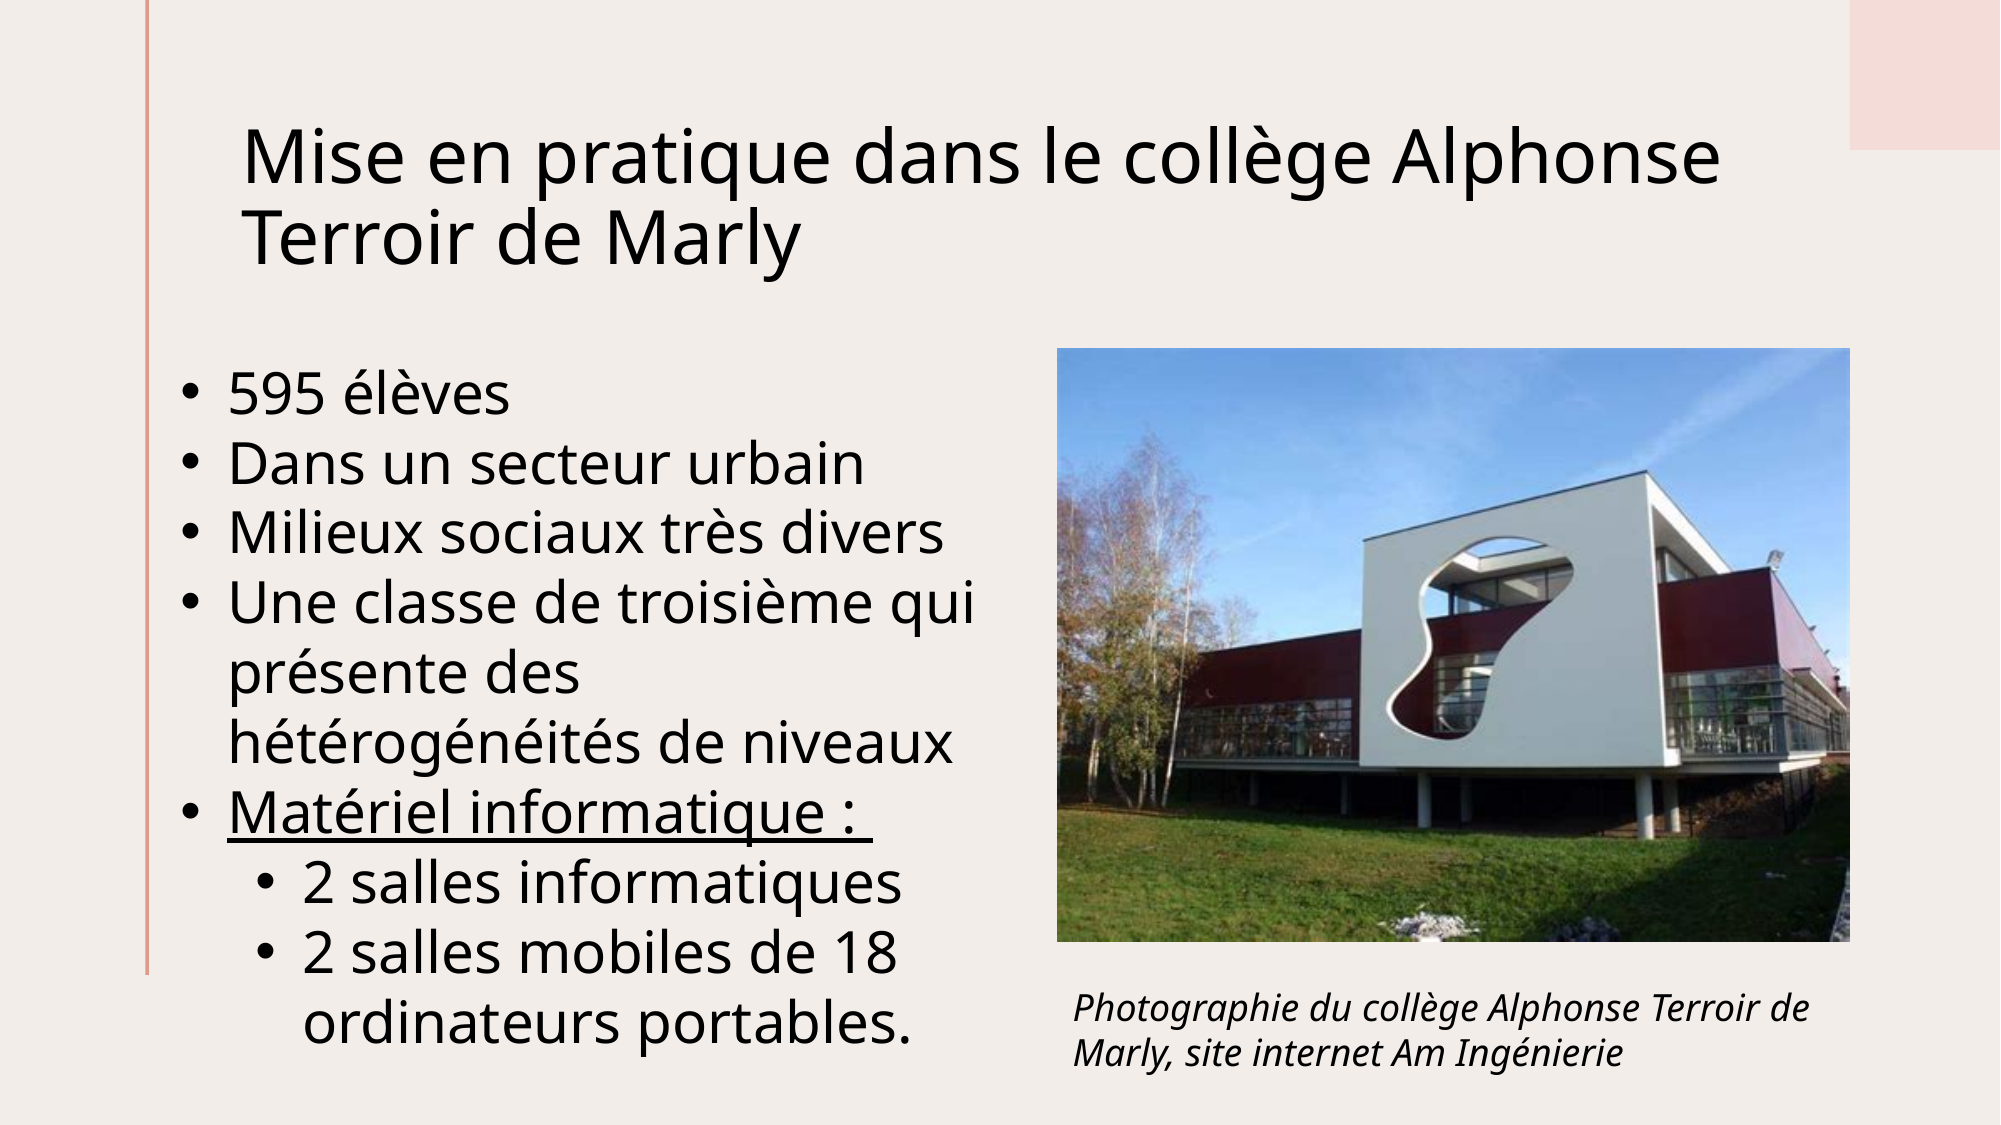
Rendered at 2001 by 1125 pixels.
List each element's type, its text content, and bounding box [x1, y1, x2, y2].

text_box 595 élèves Dans un secteur urbain Milieux sociaux très divers Une classe de troisième qui présente des hétérogénéités de niveaux Matériel informatique : 2 salles informatiques 2 salles mobiles de 18 ordinateurs portables. [165, 348, 1000, 1063]
text_box Photographie du collège Alphonse Terroir de Marly, site internet Am Ingénierie [1057, 976, 1850, 1081]
title Mise en pratique dans le collège Alphonse Terroir de Marly [240, 82, 1850, 317]
picture [1057, 348, 1850, 942]
